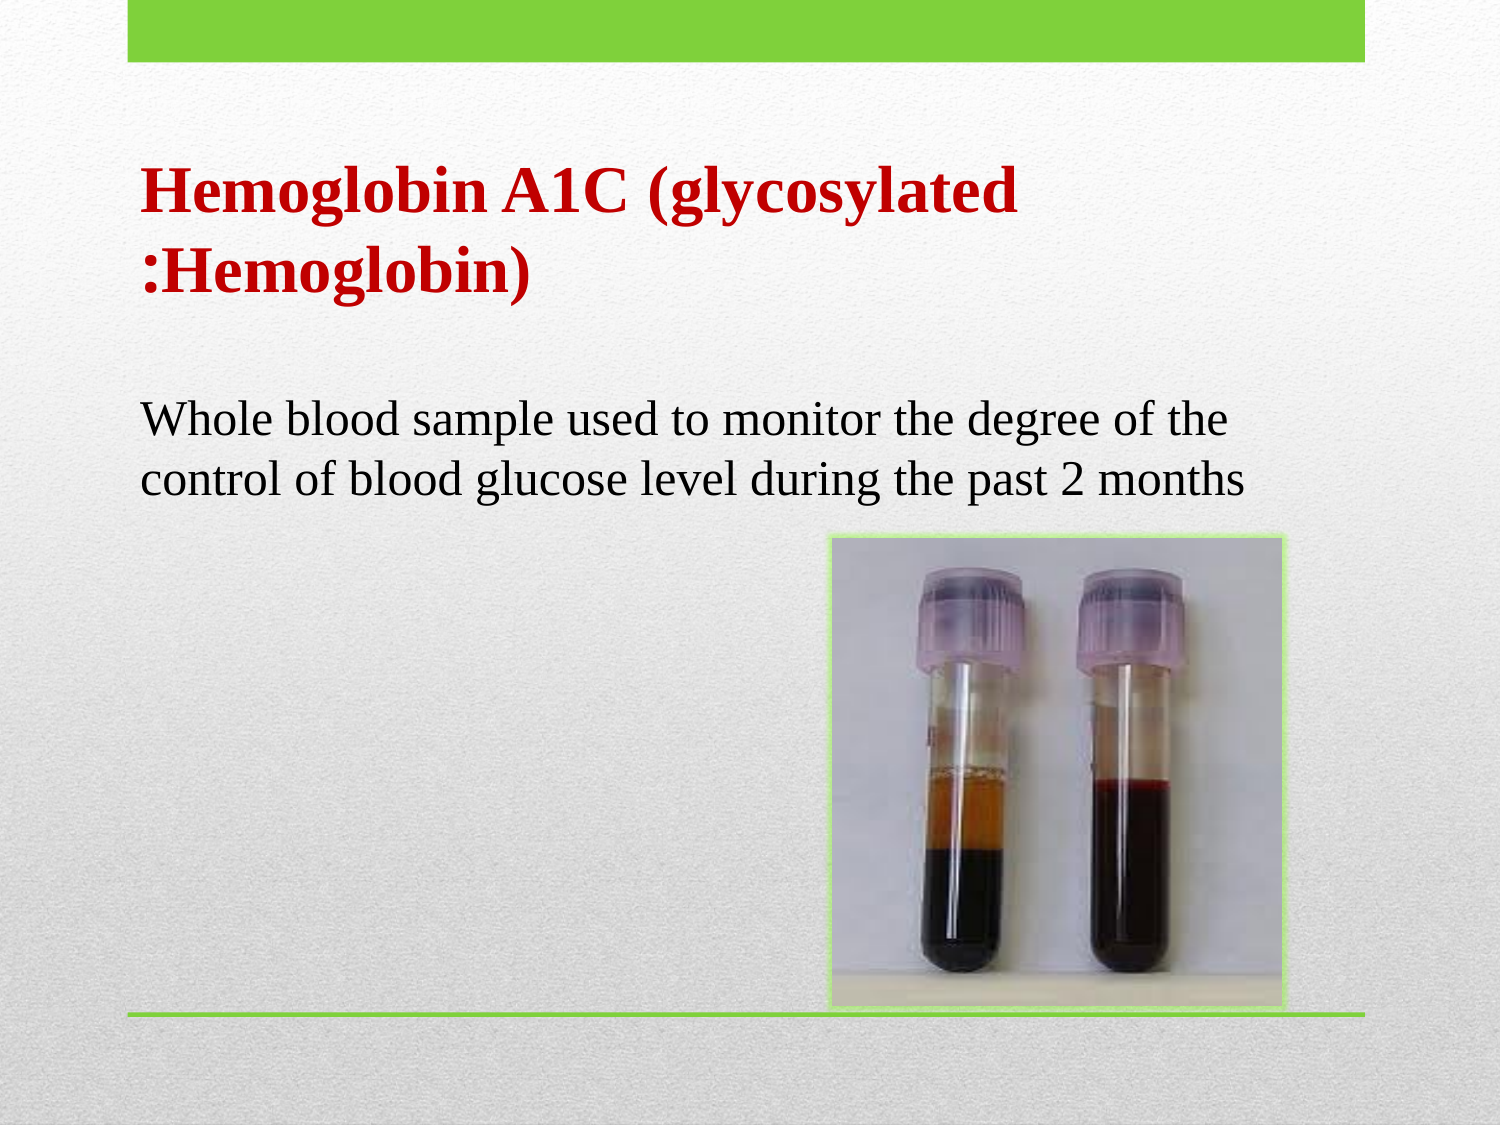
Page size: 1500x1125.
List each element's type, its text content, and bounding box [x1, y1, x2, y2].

list Hemoglobin A1C (glycosylated Hemoglobin): Whole blood sample used to monitor the degree of the control of blood glucose level during the past 2 months [125, 0, 1363, 750]
picture [831, 538, 1283, 1007]
